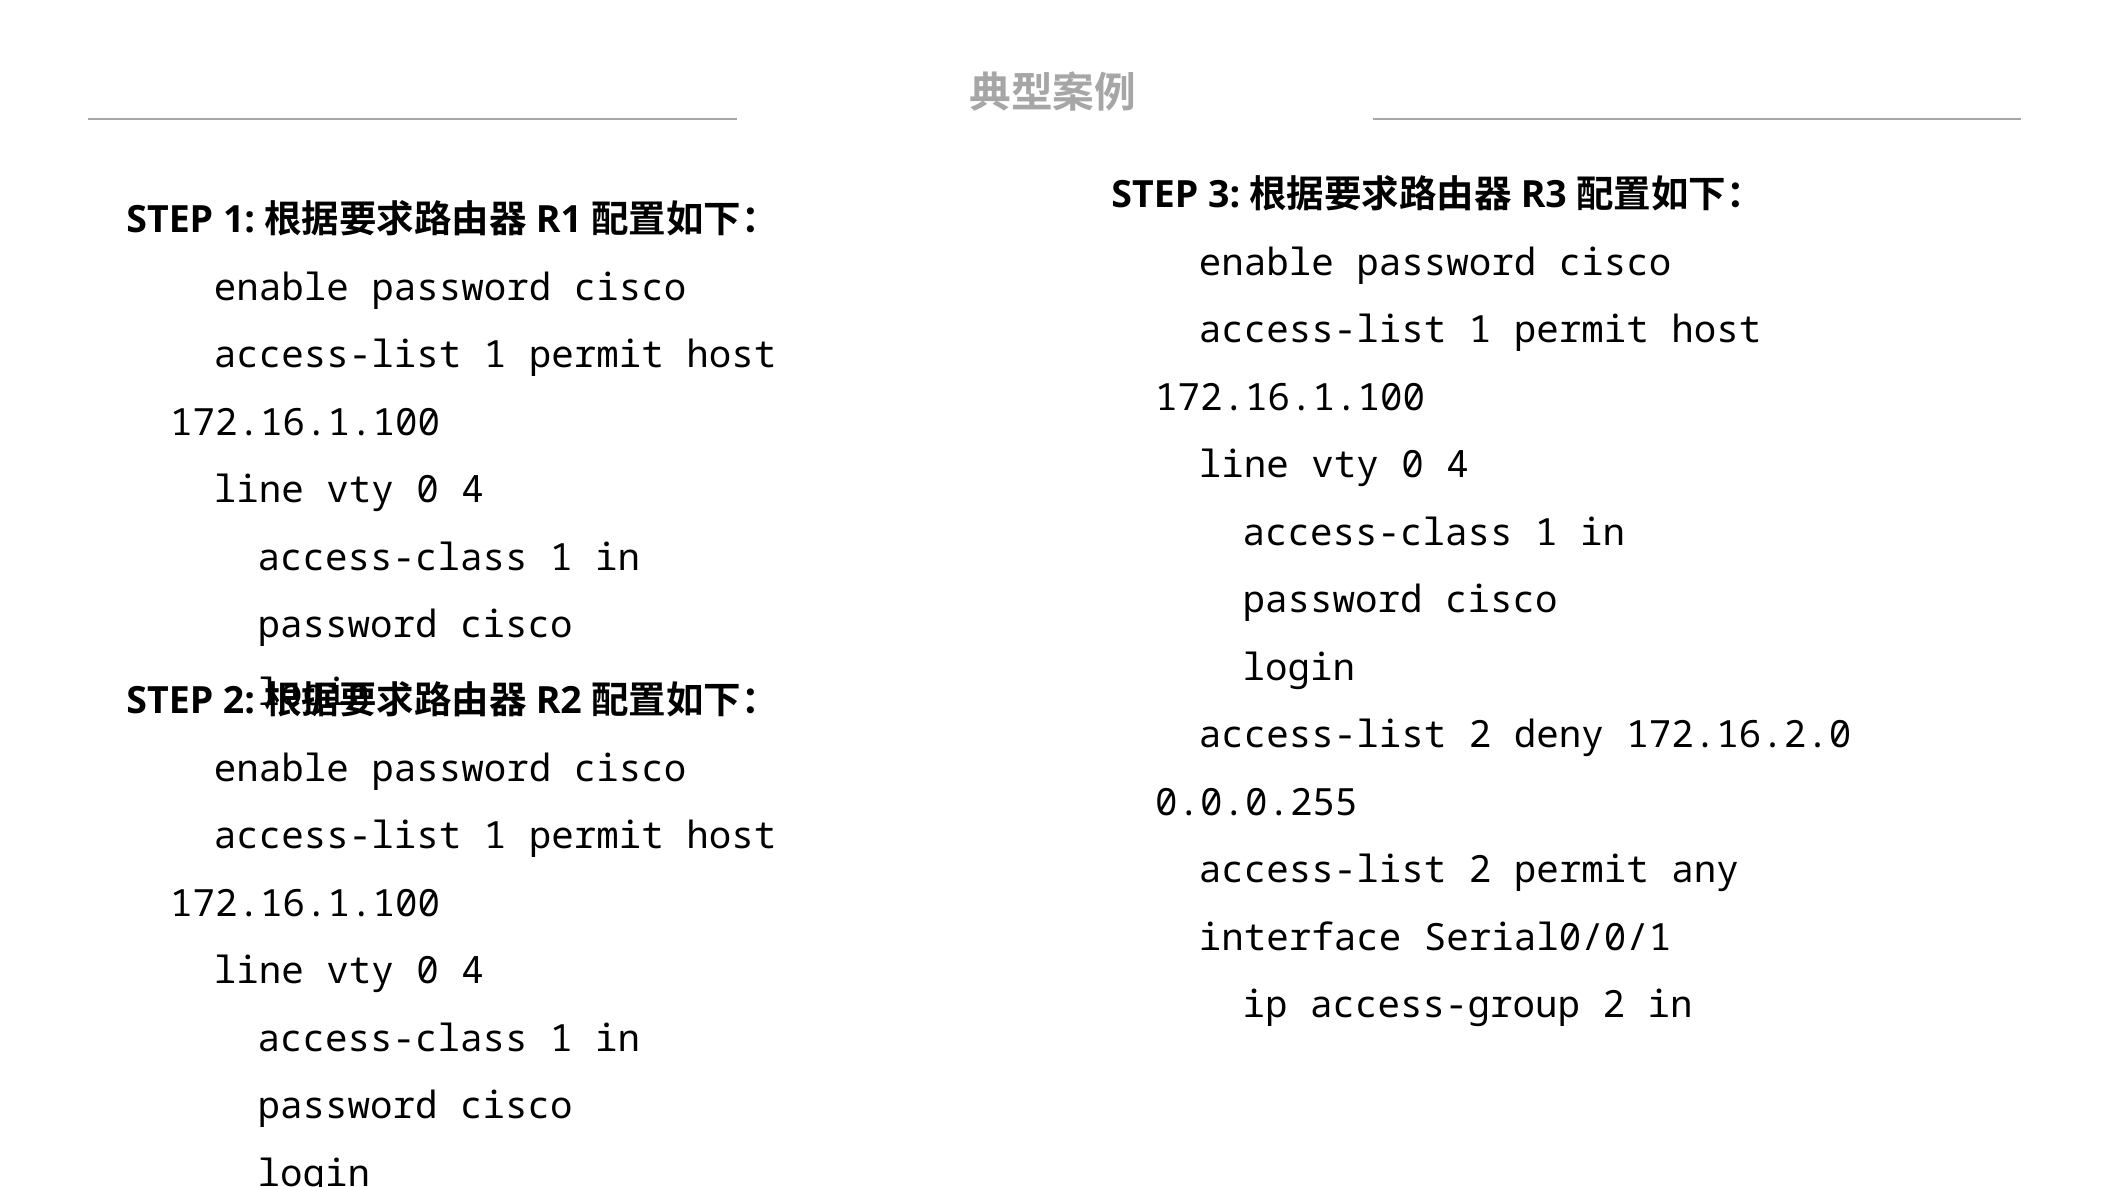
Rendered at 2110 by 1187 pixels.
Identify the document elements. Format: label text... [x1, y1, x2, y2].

text_box STEP 1:根据要求路由器R1配置如下： enable password cisco access-list 1 permit host 172.16.1.100 line vty 0 4 access-class 1 in password cisco login [67, 165, 937, 646]
text_box STEP 2:根据要求路由器R2配置如下： enable password cisco access-list 1 permit host 172.16.1.100 line vty 0 4 access-class 1 in password cisco login [67, 646, 946, 1187]
text_box STEP 3:根据要求路由器R3配置如下： enable password cisco access-list 1 permit host 172.16.1.100 line vty 0 4 access-class 1 in password cisco login access-list 2 deny 172.16.2.0 0.0.0.255 access-list 2 permit any interface Serial0/0/1 ip access-group 2 in [1052, 140, 1941, 1033]
text_box 典型案例 [728, 65, 1377, 116]
